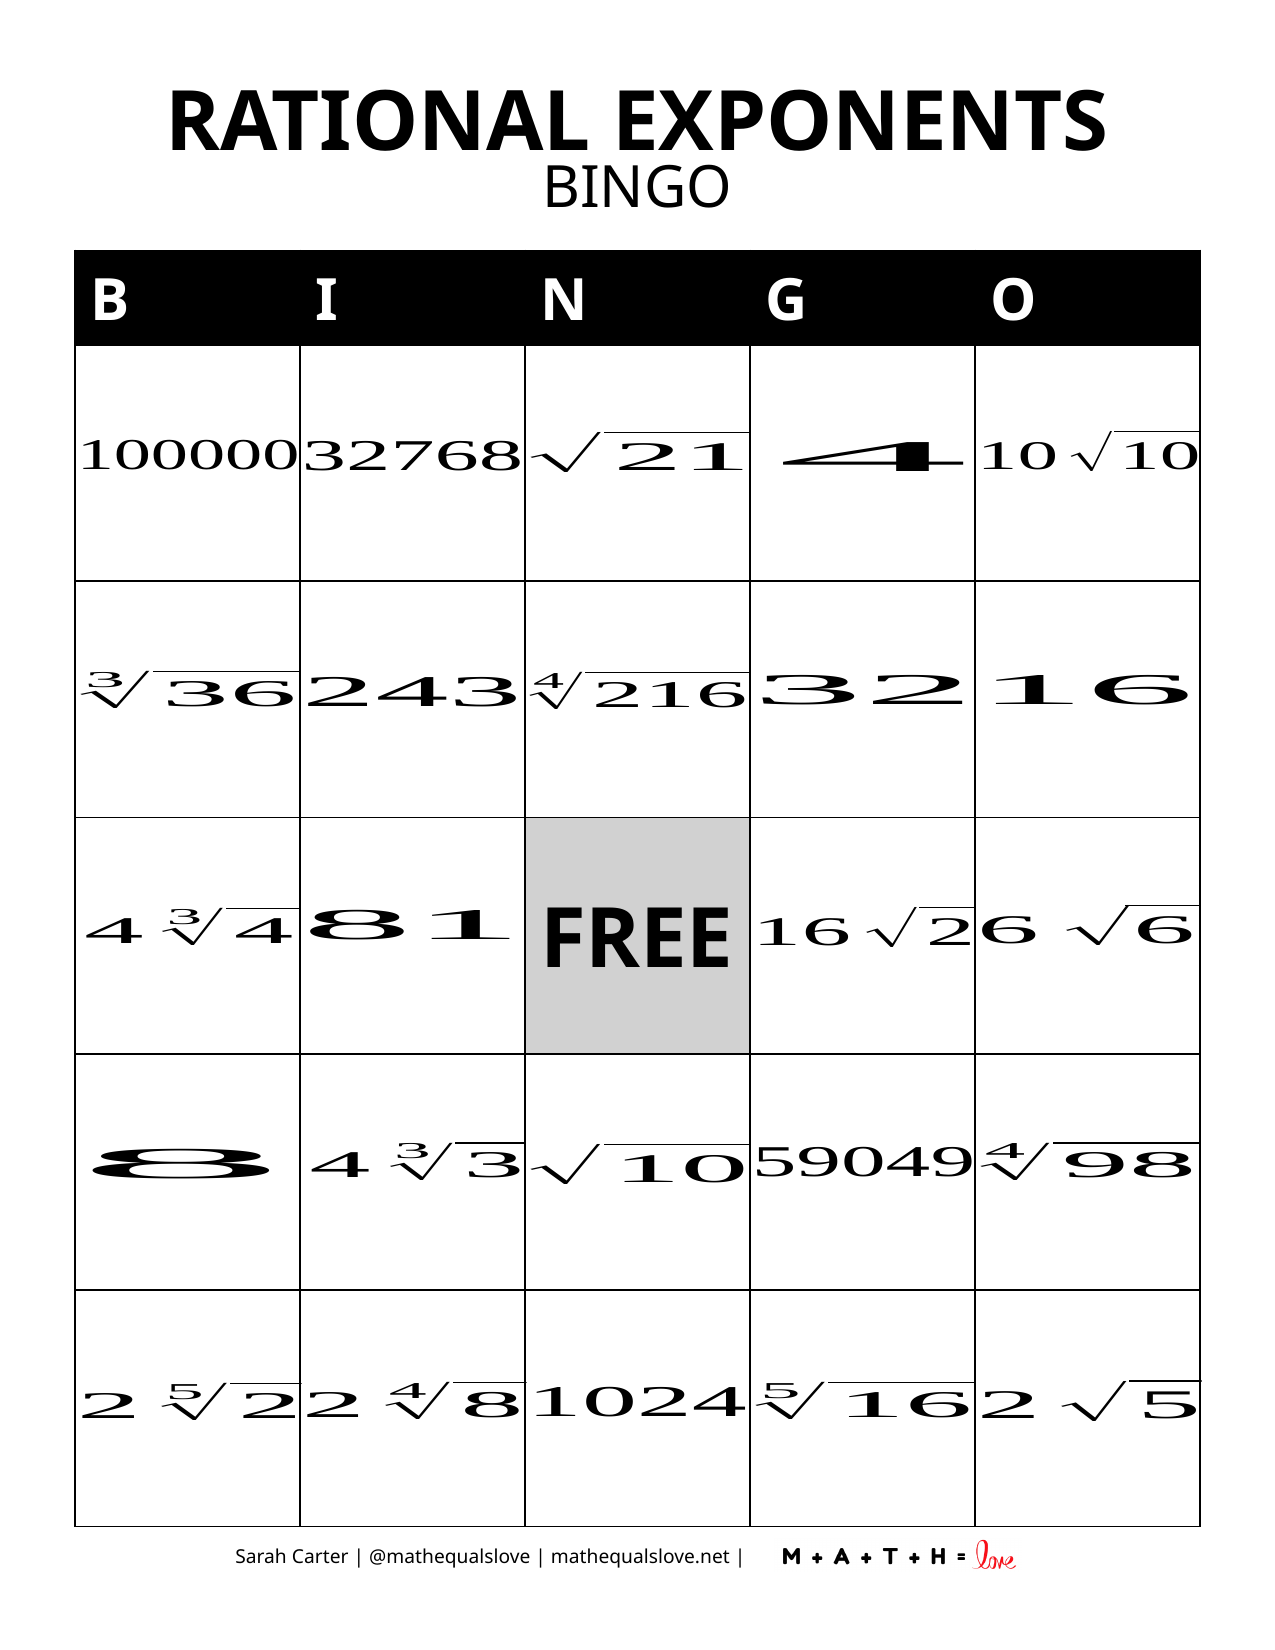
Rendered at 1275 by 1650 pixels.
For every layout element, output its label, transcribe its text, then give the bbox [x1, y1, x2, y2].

table_cell [751, 1055, 974, 1289]
text_box BINGO [74, 175, 1200, 226]
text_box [220, 1535, 1055, 1576]
table_cell [751, 818, 974, 1053]
table_header G [751, 251, 974, 344]
table_cell [76, 582, 299, 817]
table_cell [976, 818, 1199, 1053]
table_cell [526, 1055, 749, 1289]
table_cell [526, 1291, 749, 1526]
table_cell [751, 346, 974, 580]
table_cell [976, 346, 1199, 580]
table_cell [301, 1291, 524, 1526]
table_cell [76, 818, 299, 1053]
table_cell [976, 1055, 1199, 1289]
table_header O [976, 251, 1199, 344]
table_cell [76, 1291, 299, 1526]
table_cell [301, 1055, 524, 1289]
table_cell [751, 1291, 974, 1526]
table_header I [301, 251, 524, 344]
table_header B [76, 251, 299, 344]
table_cell [976, 582, 1199, 817]
table_cell [526, 582, 749, 817]
table_cell [976, 1291, 1199, 1526]
table_cell [76, 346, 299, 580]
table_cell [526, 346, 749, 580]
table_cell [751, 582, 974, 817]
table_cell [301, 818, 524, 1053]
table_cell [301, 346, 524, 580]
table_header N [526, 251, 749, 344]
text_box RATIONAL EXPONENTS [74, 59, 1200, 175]
table_cell [301, 582, 524, 817]
table_cell [76, 1055, 299, 1289]
table_cell FREE [526, 818, 749, 1053]
